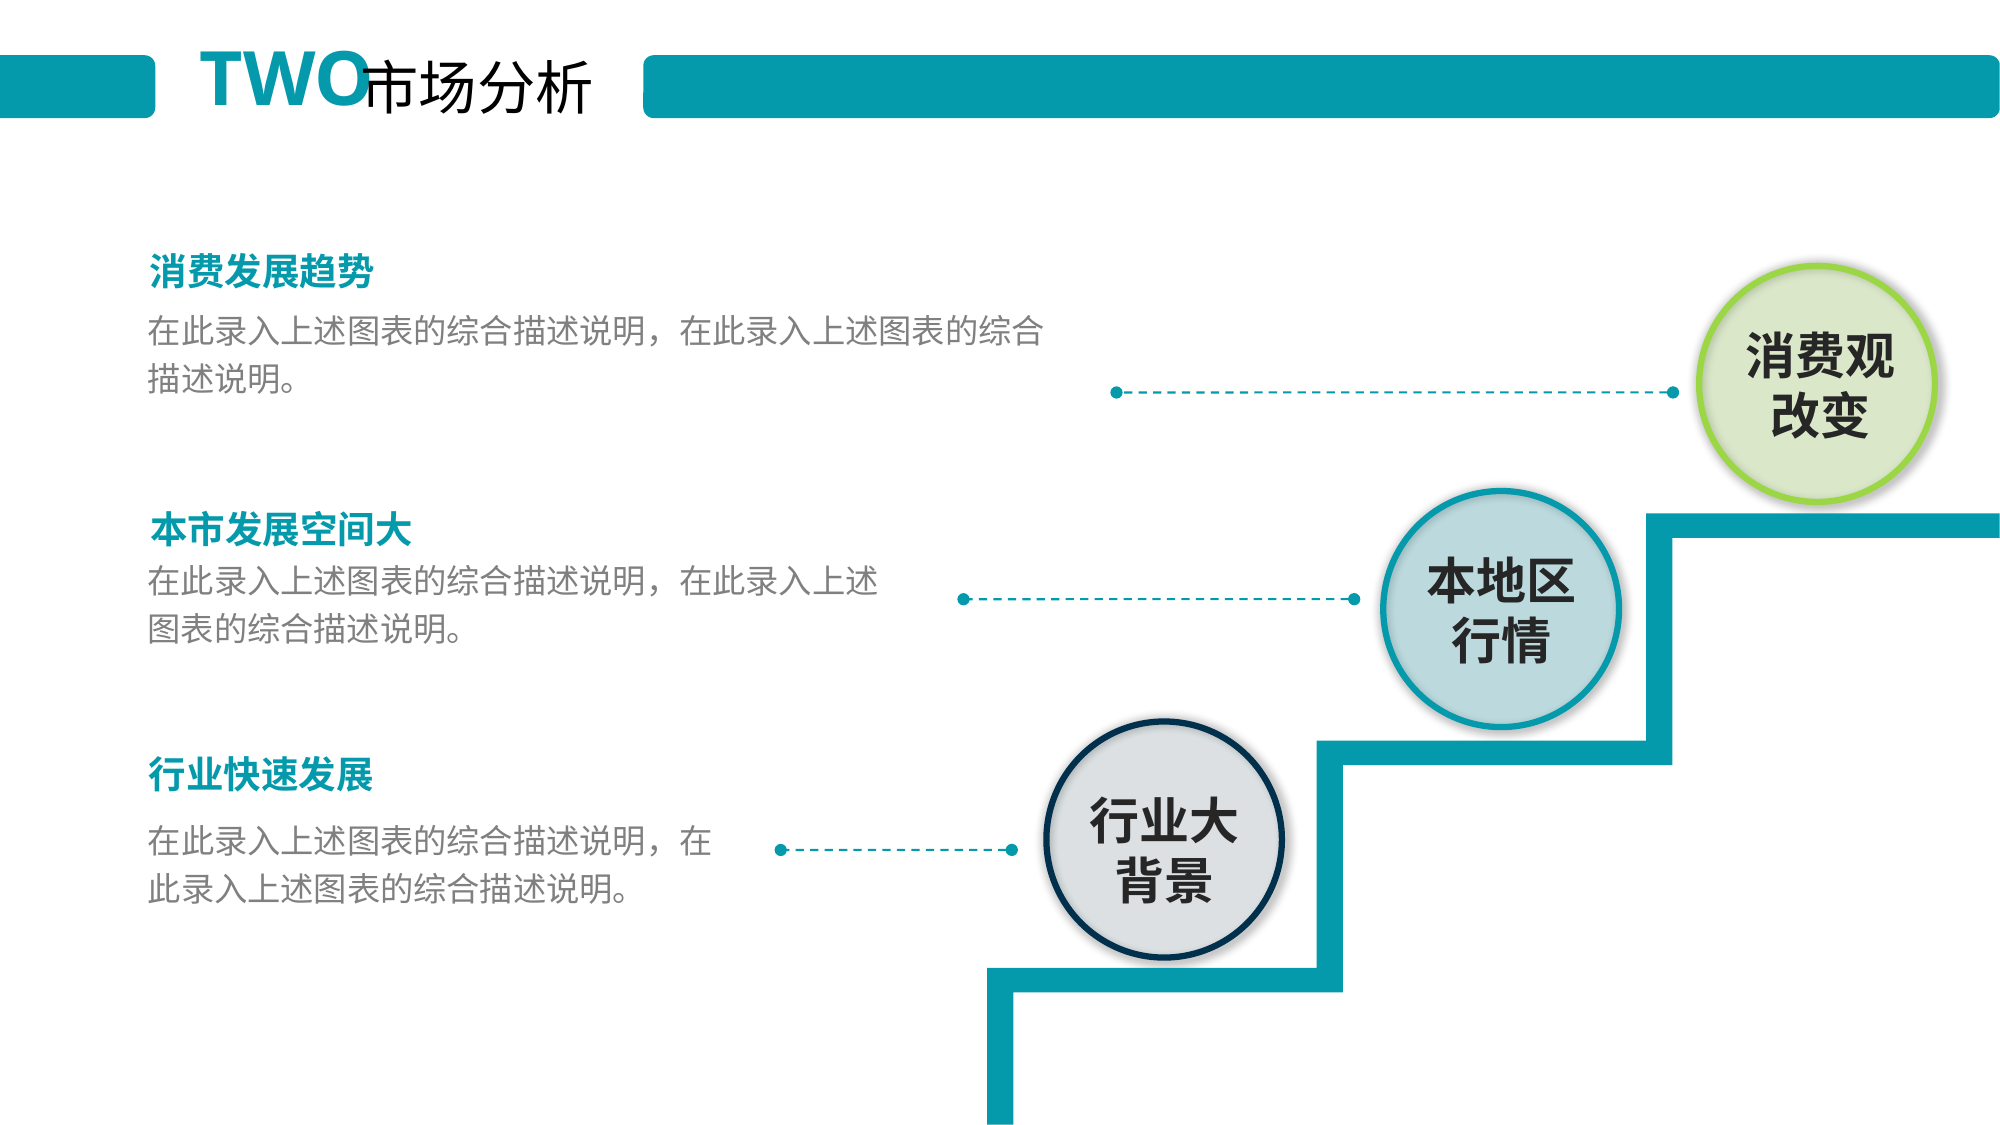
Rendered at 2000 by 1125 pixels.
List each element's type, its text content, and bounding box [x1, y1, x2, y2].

text_box [1342, 592, 1361, 606]
text_box [1000, 843, 1018, 857]
text_box [1614, 574, 1620, 644]
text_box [132, 498, 923, 658]
text_box [0, 55, 156, 119]
text_box [1720, 452, 1914, 502]
text_box [1404, 677, 1598, 728]
text_box [1383, 572, 1389, 646]
text_box [1273, 794, 1282, 885]
text_box [1720, 265, 1914, 316]
text_box [957, 593, 971, 606]
text_box [1110, 386, 1123, 399]
text_box [1661, 386, 1680, 399]
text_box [184, 23, 976, 130]
text_box 消费观改变 [1705, 316, 1935, 452]
text_box [987, 513, 2000, 1125]
text_box 本地区行情 [1389, 541, 1614, 677]
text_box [132, 743, 746, 917]
text_box [1075, 917, 1253, 958]
text_box [1404, 490, 1598, 541]
text_box [1699, 347, 1705, 421]
text_box [980, 55, 2000, 119]
text_box [1046, 792, 1056, 887]
text_box [1061, 721, 1267, 781]
text_box 行业大背景 [1056, 781, 1273, 917]
text_box [774, 843, 787, 857]
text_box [132, 240, 1093, 408]
